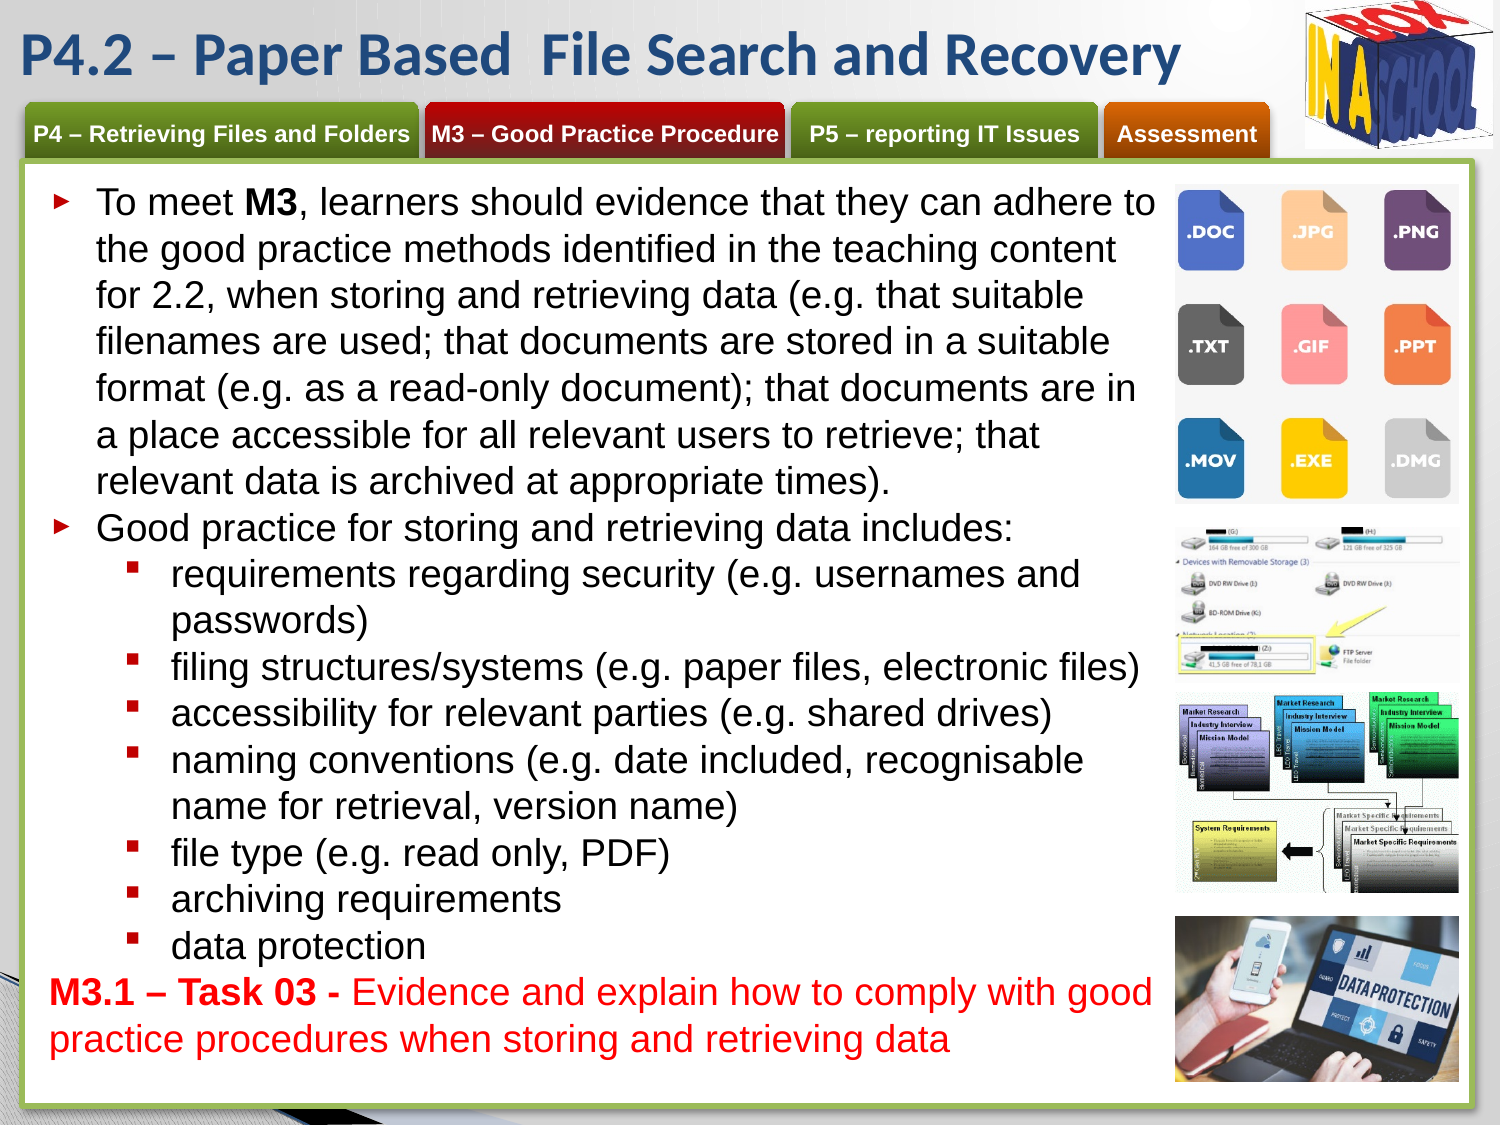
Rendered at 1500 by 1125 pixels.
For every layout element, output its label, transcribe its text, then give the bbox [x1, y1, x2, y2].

picture [1305, 0, 1494, 149]
title P4.2 – Paper Based File Search and Recovery [5, 0, 1270, 102]
text_box To meet M3, learners should evidence that they can adhere to the good practice methods identified in the teaching content for 2.2, when storing and retrieving data (e.g. that suitable filenames are used; that documents are stored in a suitable format (e.g. as a read-only document); that documents are in a place accessible for all relevant users to retrieve; that relevant data is archived at appropriate times). Good practice for storing and retrieving data includes: requirements regarding security (e.g. usernames and passwords) filing structures/systems (e.g. paper files, electronic files) accessibility for relevant parties (e.g. shared drives) naming conventions (e.g. date included, recognisable name for retrieval, version name) file type (e.g. read only, PDF) archiving requirements data protection M3.1 – Task 03 - Evidence and explain how to comply with good practice procedures when storing and retrieving data [34, 169, 1176, 1068]
picture [281, 1114, 303, 1125]
picture [1174, 692, 1459, 893]
picture [1174, 916, 1459, 1082]
picture [1174, 526, 1460, 684]
picture [1174, 184, 1459, 504]
